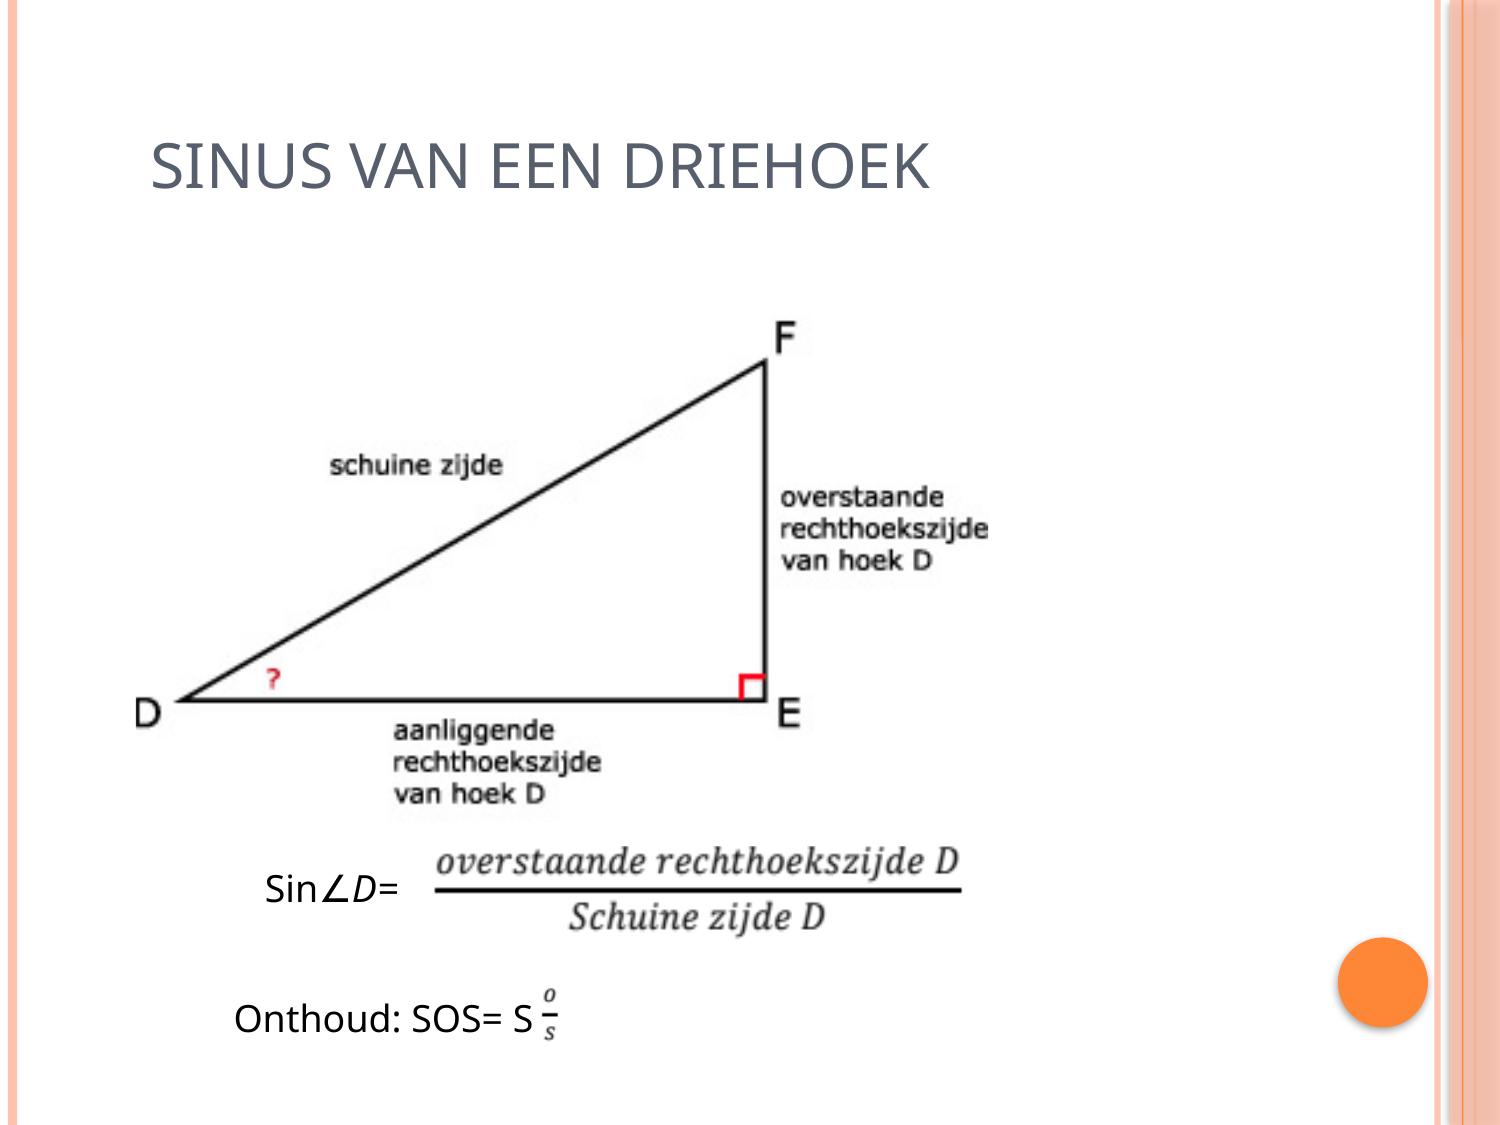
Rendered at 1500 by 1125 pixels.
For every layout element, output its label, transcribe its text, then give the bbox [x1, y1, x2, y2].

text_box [0, 845, 1401, 977]
picture [135, 313, 989, 835]
title Sinus van een driehoek [135, 101, 1463, 209]
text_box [76, 987, 1023, 1066]
